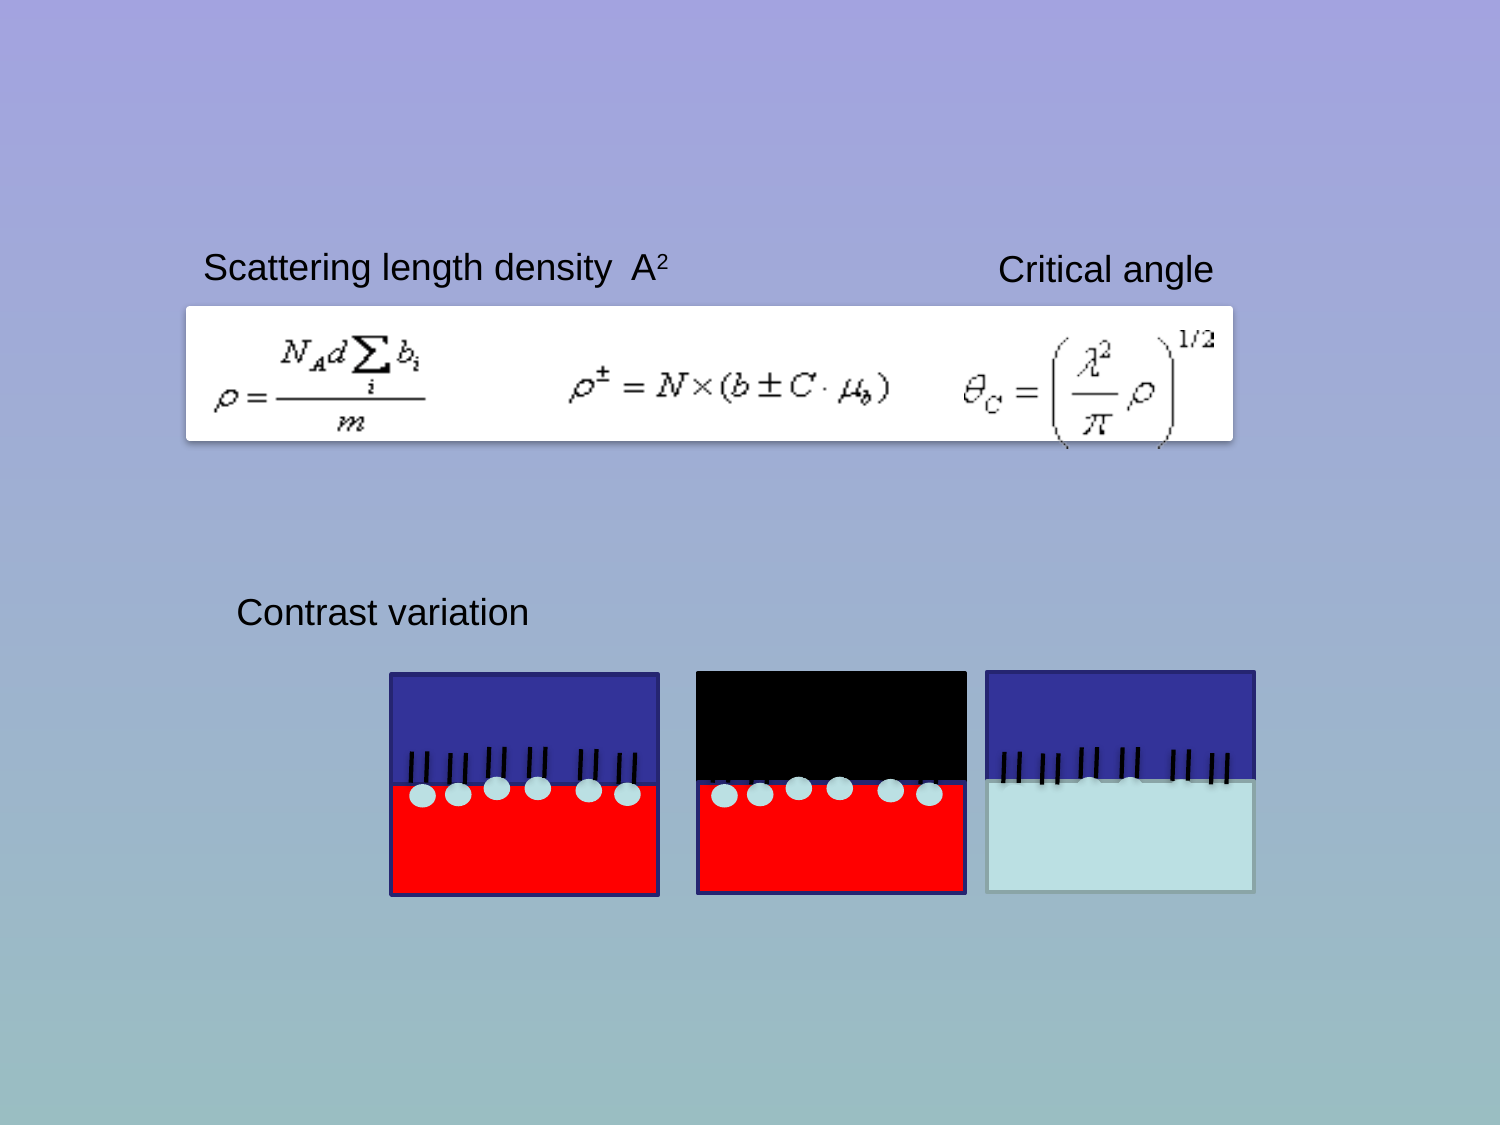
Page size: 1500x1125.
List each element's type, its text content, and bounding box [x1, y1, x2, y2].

picture [208, 325, 438, 442]
picture [963, 330, 1214, 449]
picture [559, 359, 900, 418]
text_box Critical angle [983, 237, 1230, 298]
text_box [697, 672, 965, 894]
text_box Contrast variation [221, 580, 545, 641]
text_box [186, 306, 1233, 441]
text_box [390, 674, 659, 896]
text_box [986, 671, 1255, 893]
text_box Scattering length density A2 [188, 235, 684, 296]
